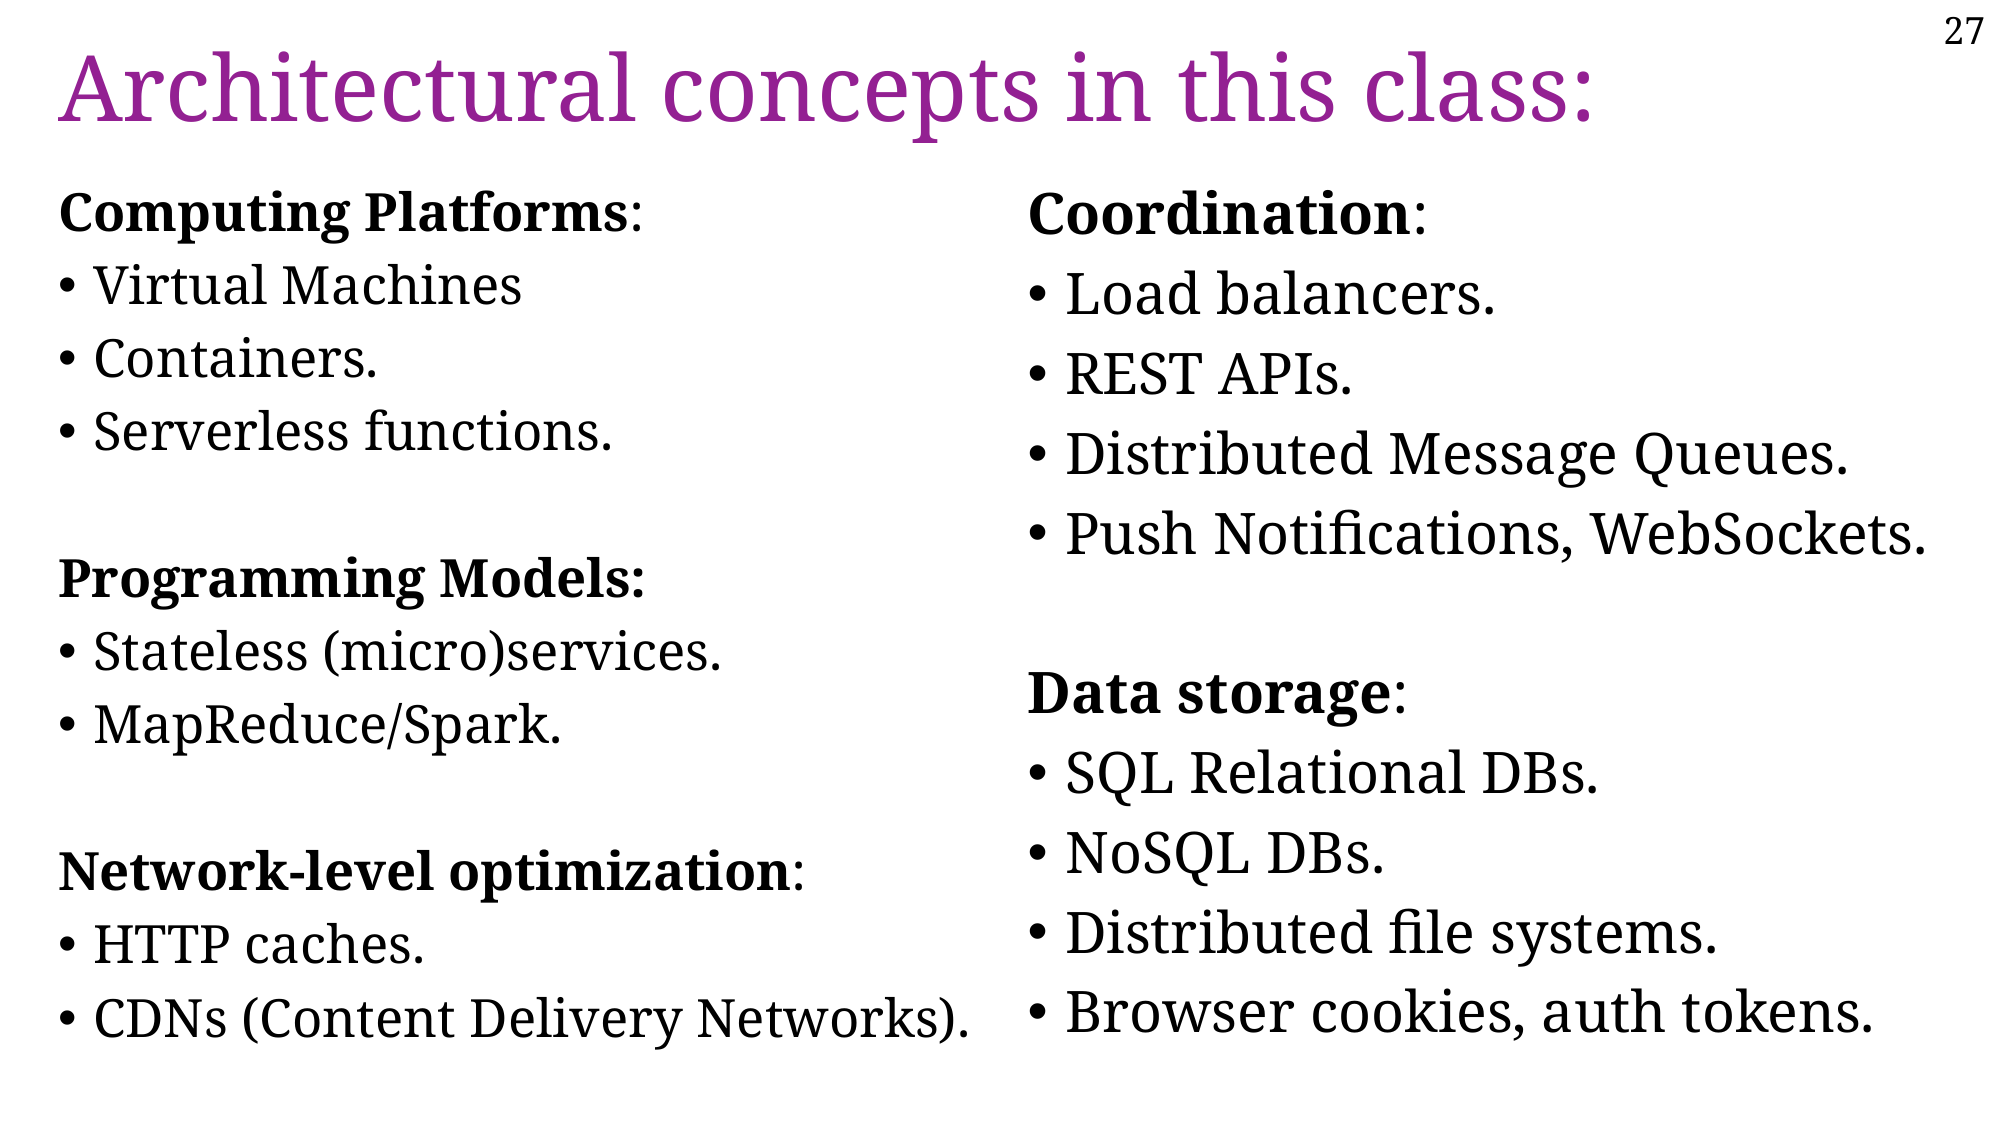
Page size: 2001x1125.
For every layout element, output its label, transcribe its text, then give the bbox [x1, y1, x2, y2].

list Computing Platforms: Virtual Machines Containers. Serverless functions. Programming Models: Stateless (micro)services. MapReduce/Spark. Network-level optimization: HTTP caches. CDNs (Content Delivery Networks). [43, 177, 988, 1101]
list Coordination: Load balancers. REST APIs. Distributed Message Queues. Push Notifications, WebSockets. Data storage: SQL Relational DBs. NoSQL DBs. Distributed file systems. Browser cookies, auth tokens. [1012, 177, 1953, 1101]
title Architectural concepts in this class: [43, 25, 1953, 158]
